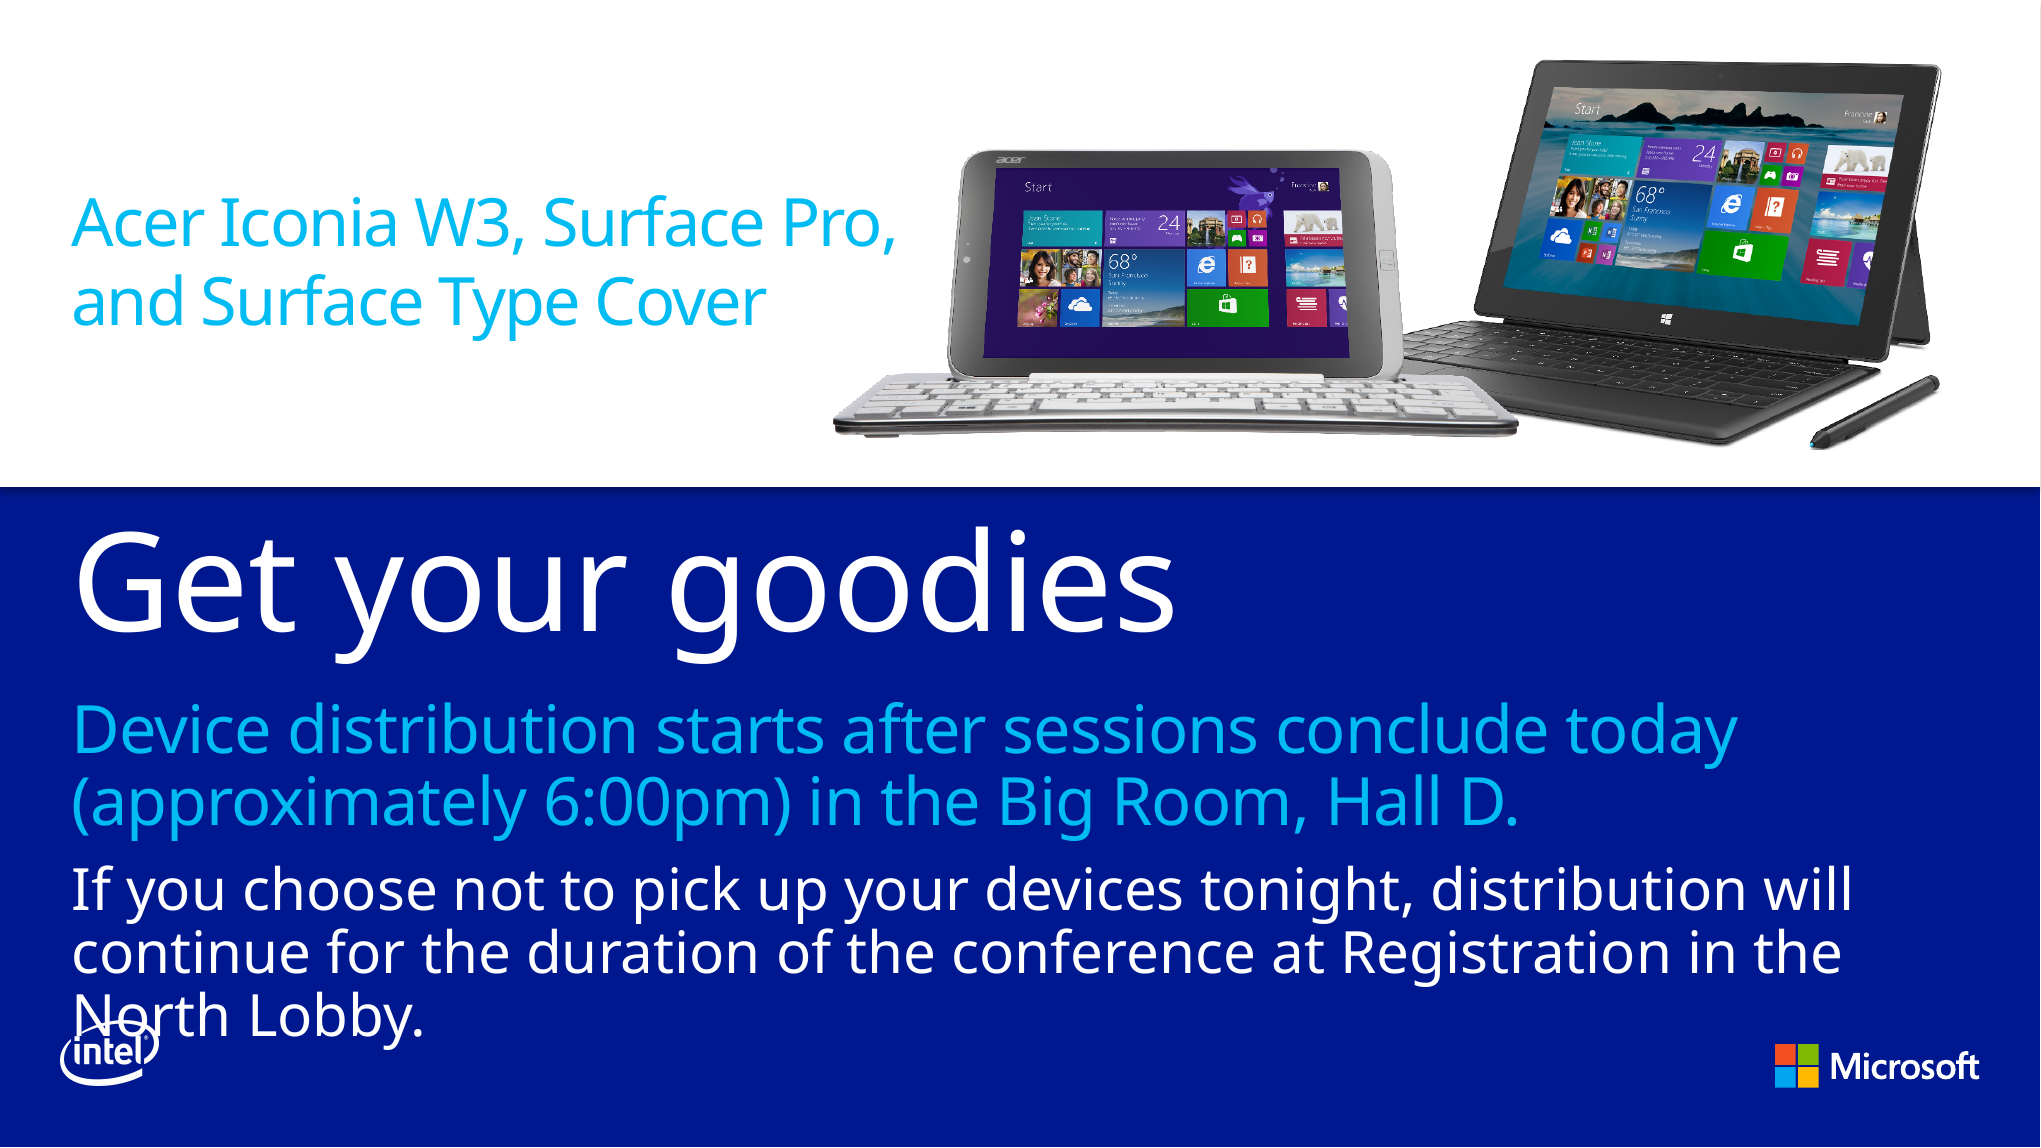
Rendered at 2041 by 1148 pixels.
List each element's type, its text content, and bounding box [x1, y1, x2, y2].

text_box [1774, 1043, 1980, 1088]
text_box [820, 55, 1946, 450]
text_box [0, 0, 2041, 488]
text_box Get your goodies [41, 498, 1688, 686]
text_box Acer Iconia W3, Surface Pro, and Surface Type Cover [41, 171, 815, 347]
text_box Device distribution starts after sessions conclude today (approximately 6:00pm) in the Big Room, Hall D. If you choose not to pick up your devices tonight, distribution will continue for the duration of the conference at Registration in the North Lobby. [41, 671, 2002, 1074]
picture [60, 1020, 160, 1086]
